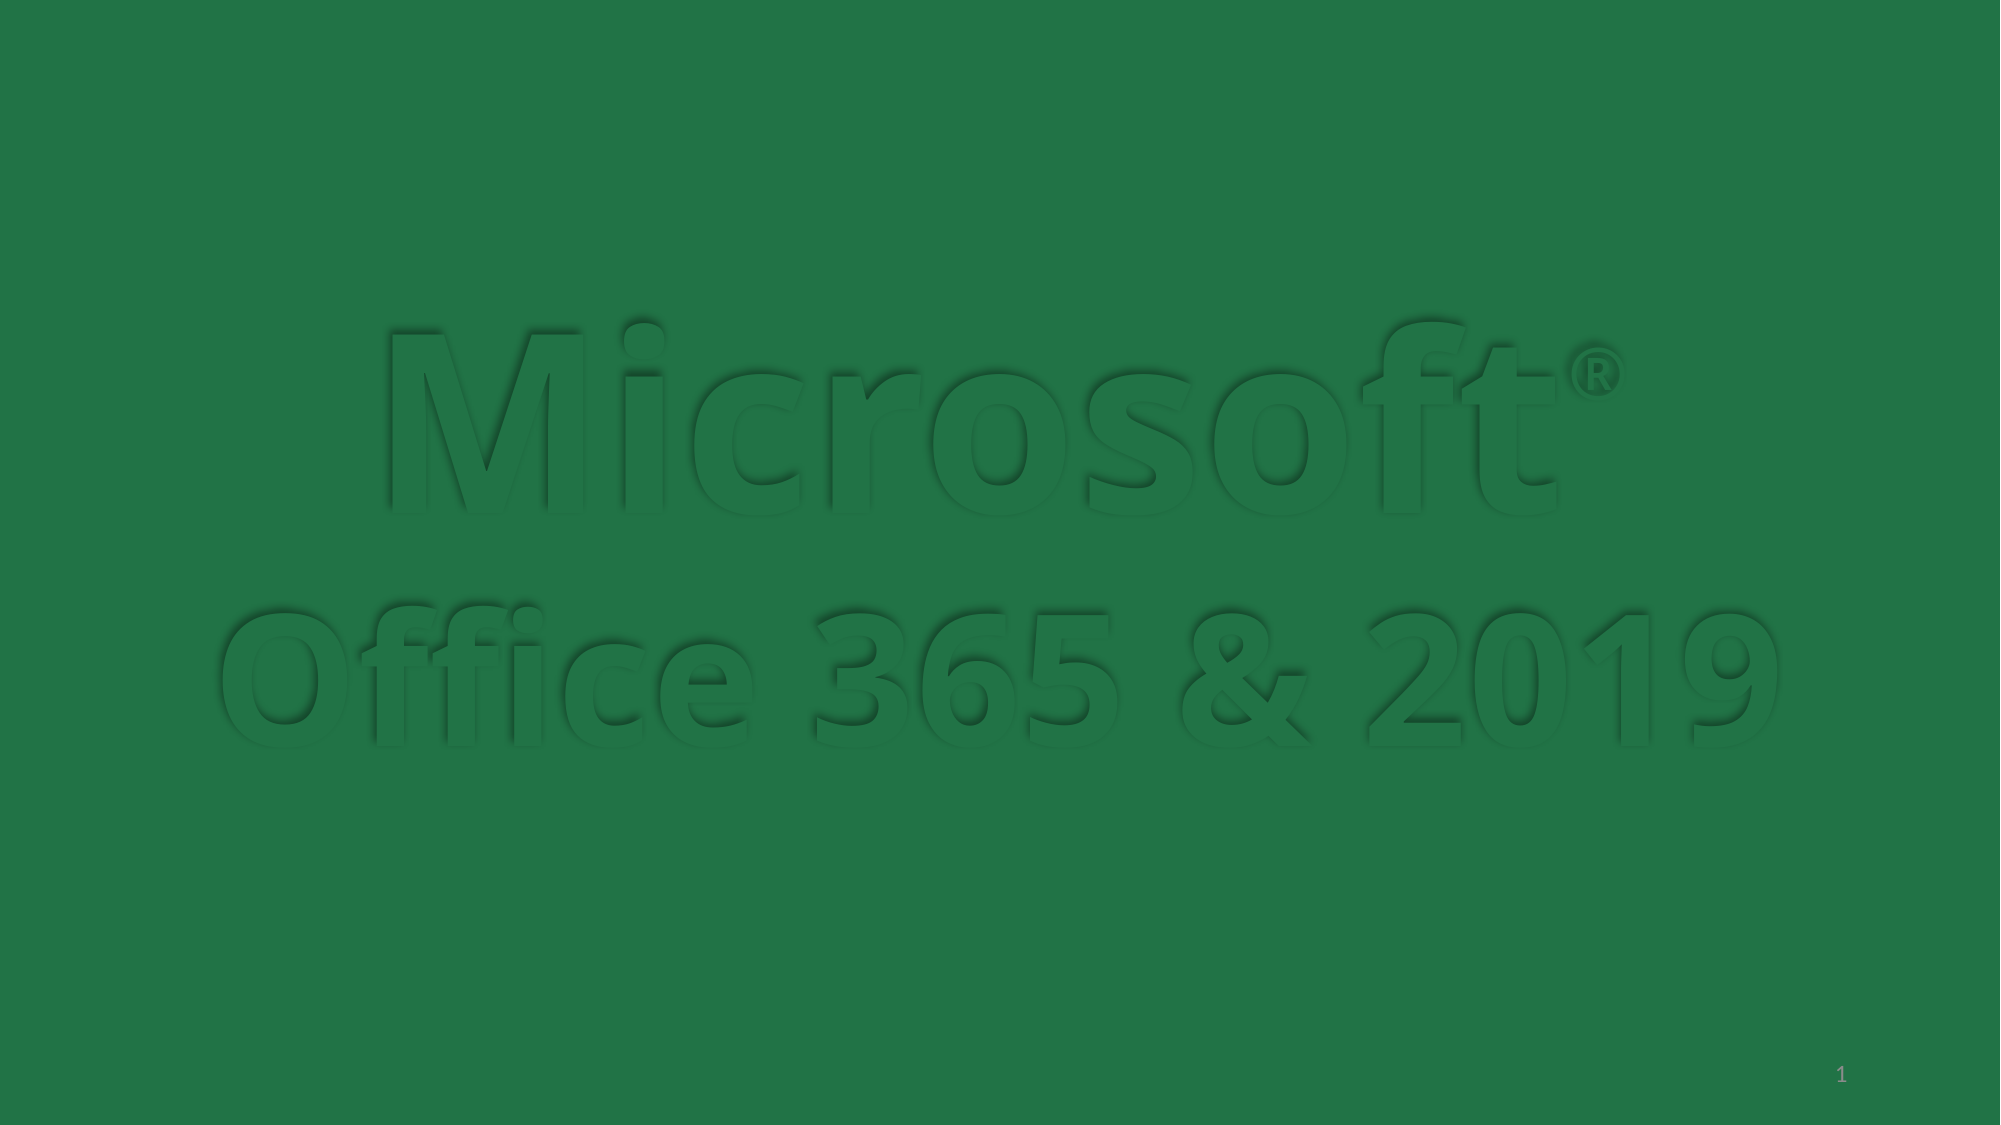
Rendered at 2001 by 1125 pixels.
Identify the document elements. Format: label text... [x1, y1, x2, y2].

text_box Microsoft® Office 365 & 2019 [159, 255, 1840, 791]
slide_number 1 [1412, 1042, 1863, 1103]
